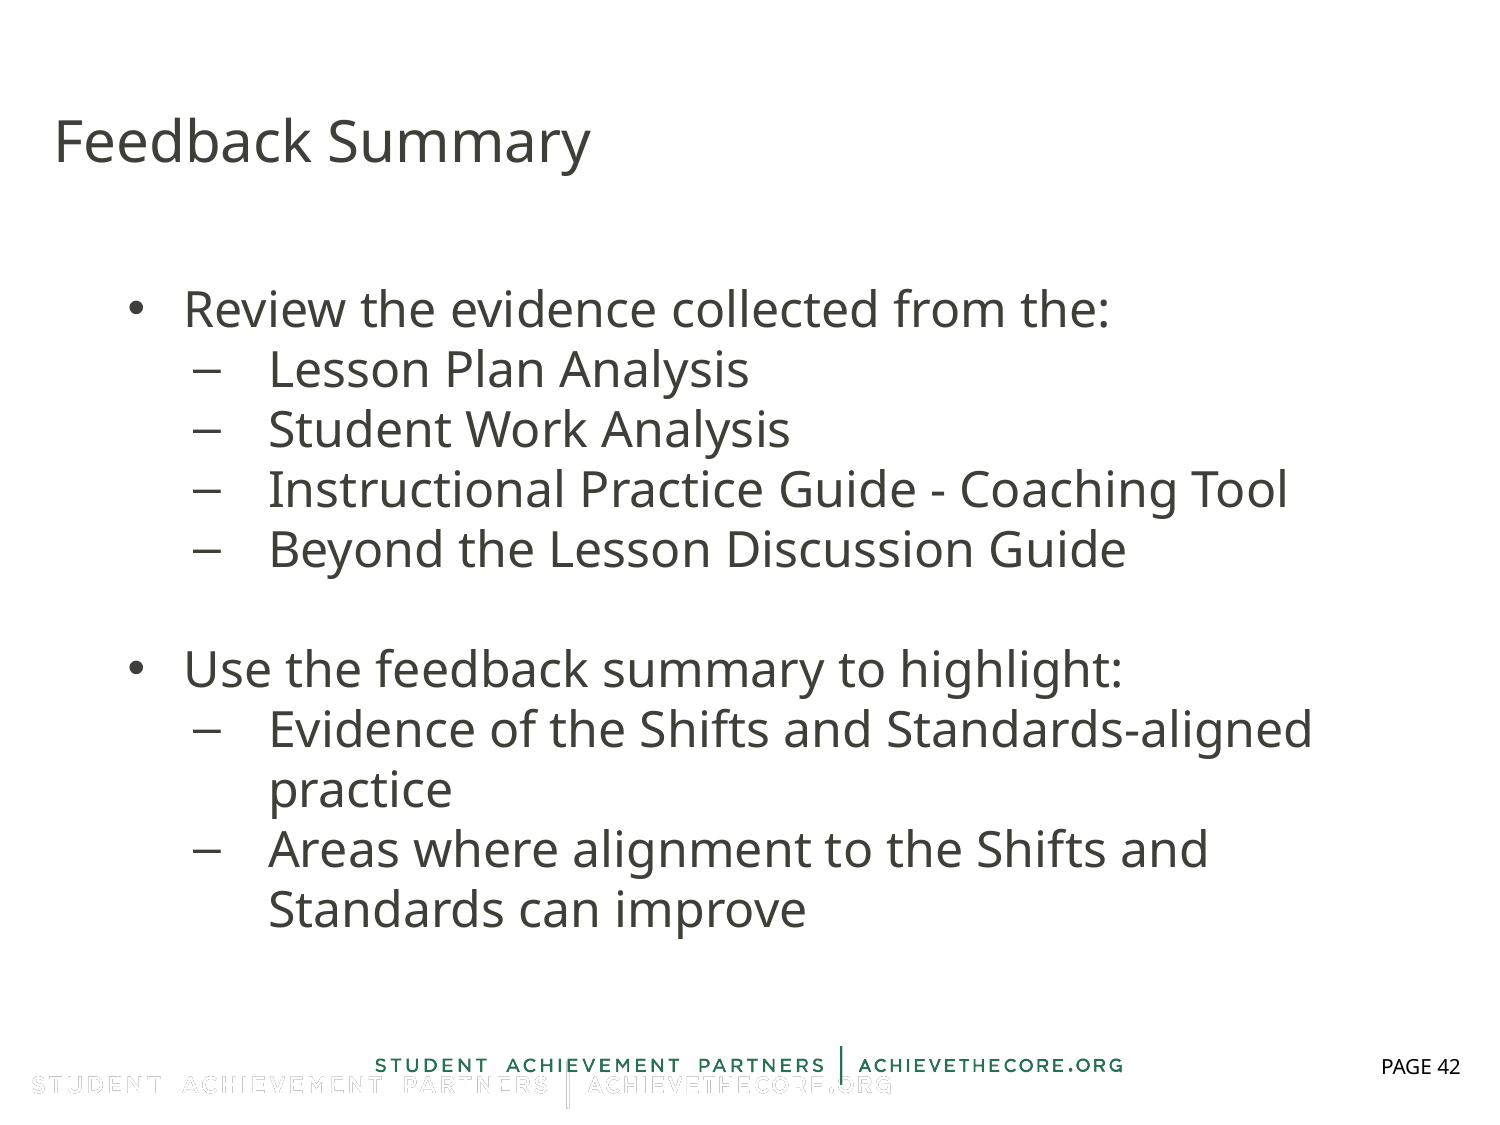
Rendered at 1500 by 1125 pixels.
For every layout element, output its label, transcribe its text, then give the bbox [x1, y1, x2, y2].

title Feedback Summary [38, 45, 1471, 233]
picture [12, 1046, 1122, 1112]
list Review the evidence collected from the: Lesson Plan Analysis Student Work Analysis Instructional Practice Guide - Coaching Tool Beyond the Lesson Discussion Guide Use the feedback summary to highlight: Evidence of the Shifts and Standards-aligned practice Areas where alignment to the Shifts and Standards can improve [75, 262, 1425, 1005]
